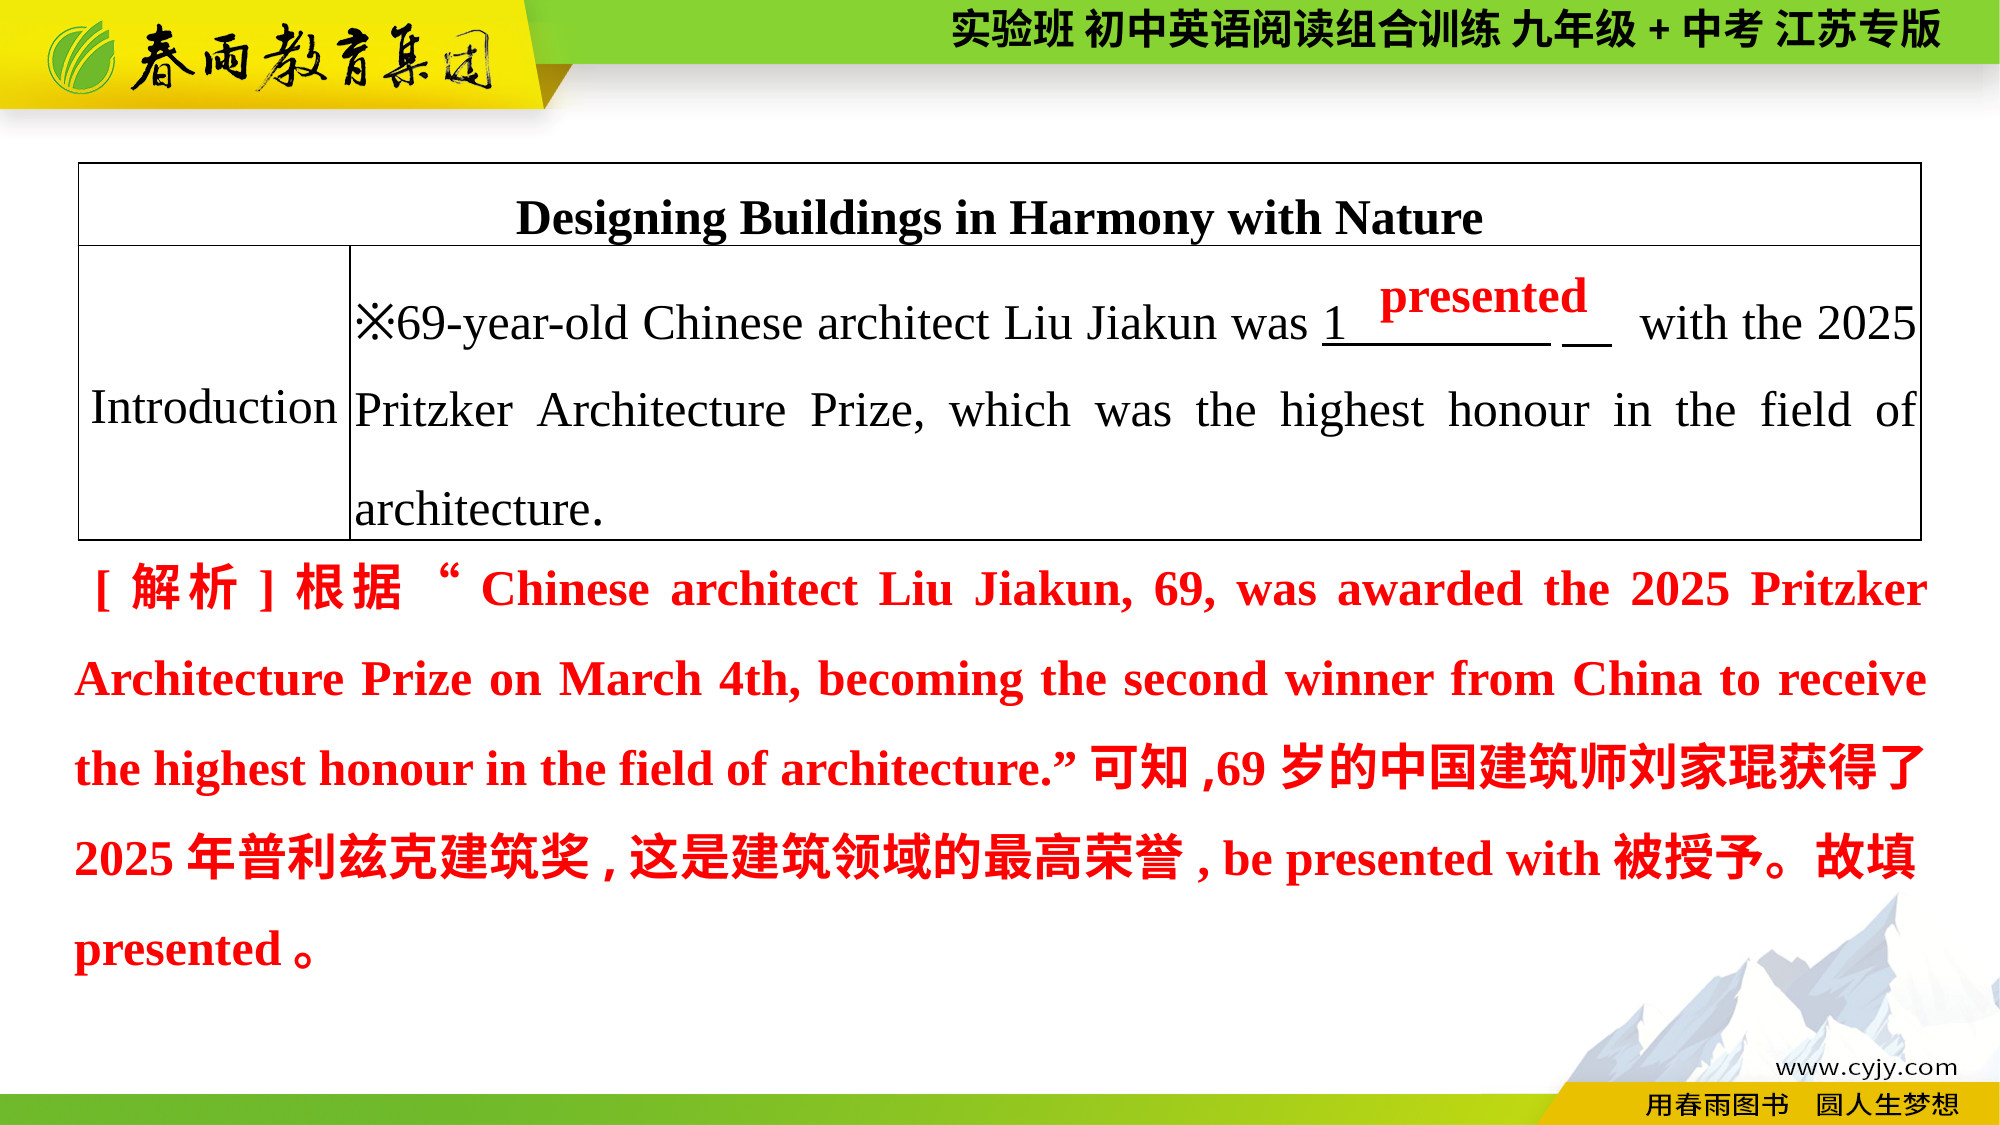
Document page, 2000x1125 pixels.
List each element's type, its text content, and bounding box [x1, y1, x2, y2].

table_cell ※69-year-old Chinese architect Liu Jiakun was 1 with the 2025 Pritzker Architecture Prize, which was the highest honour in the field of architecture. [351, 246, 1920, 517]
picture [0, 0, 2000, 1125]
list [解析]根据“Chinese architect Liu Jiakun, 69, was awarded the 2025 Pritzker Architecture Prize on March 4th, becoming the second winner from China to receive the highest honour in the field of architecture.”可知,69岁的中国建筑师刘家琨获得了2025年普利兹克建筑奖,这是建筑领域的最高荣誉, be presented with被授予。故填presented。 [59, 517, 1944, 988]
table_cell Introduction [79, 246, 349, 517]
text_box presented [1365, 254, 1603, 330]
table_header Designing Buildings in Harmony with Nature [79, 164, 1920, 245]
